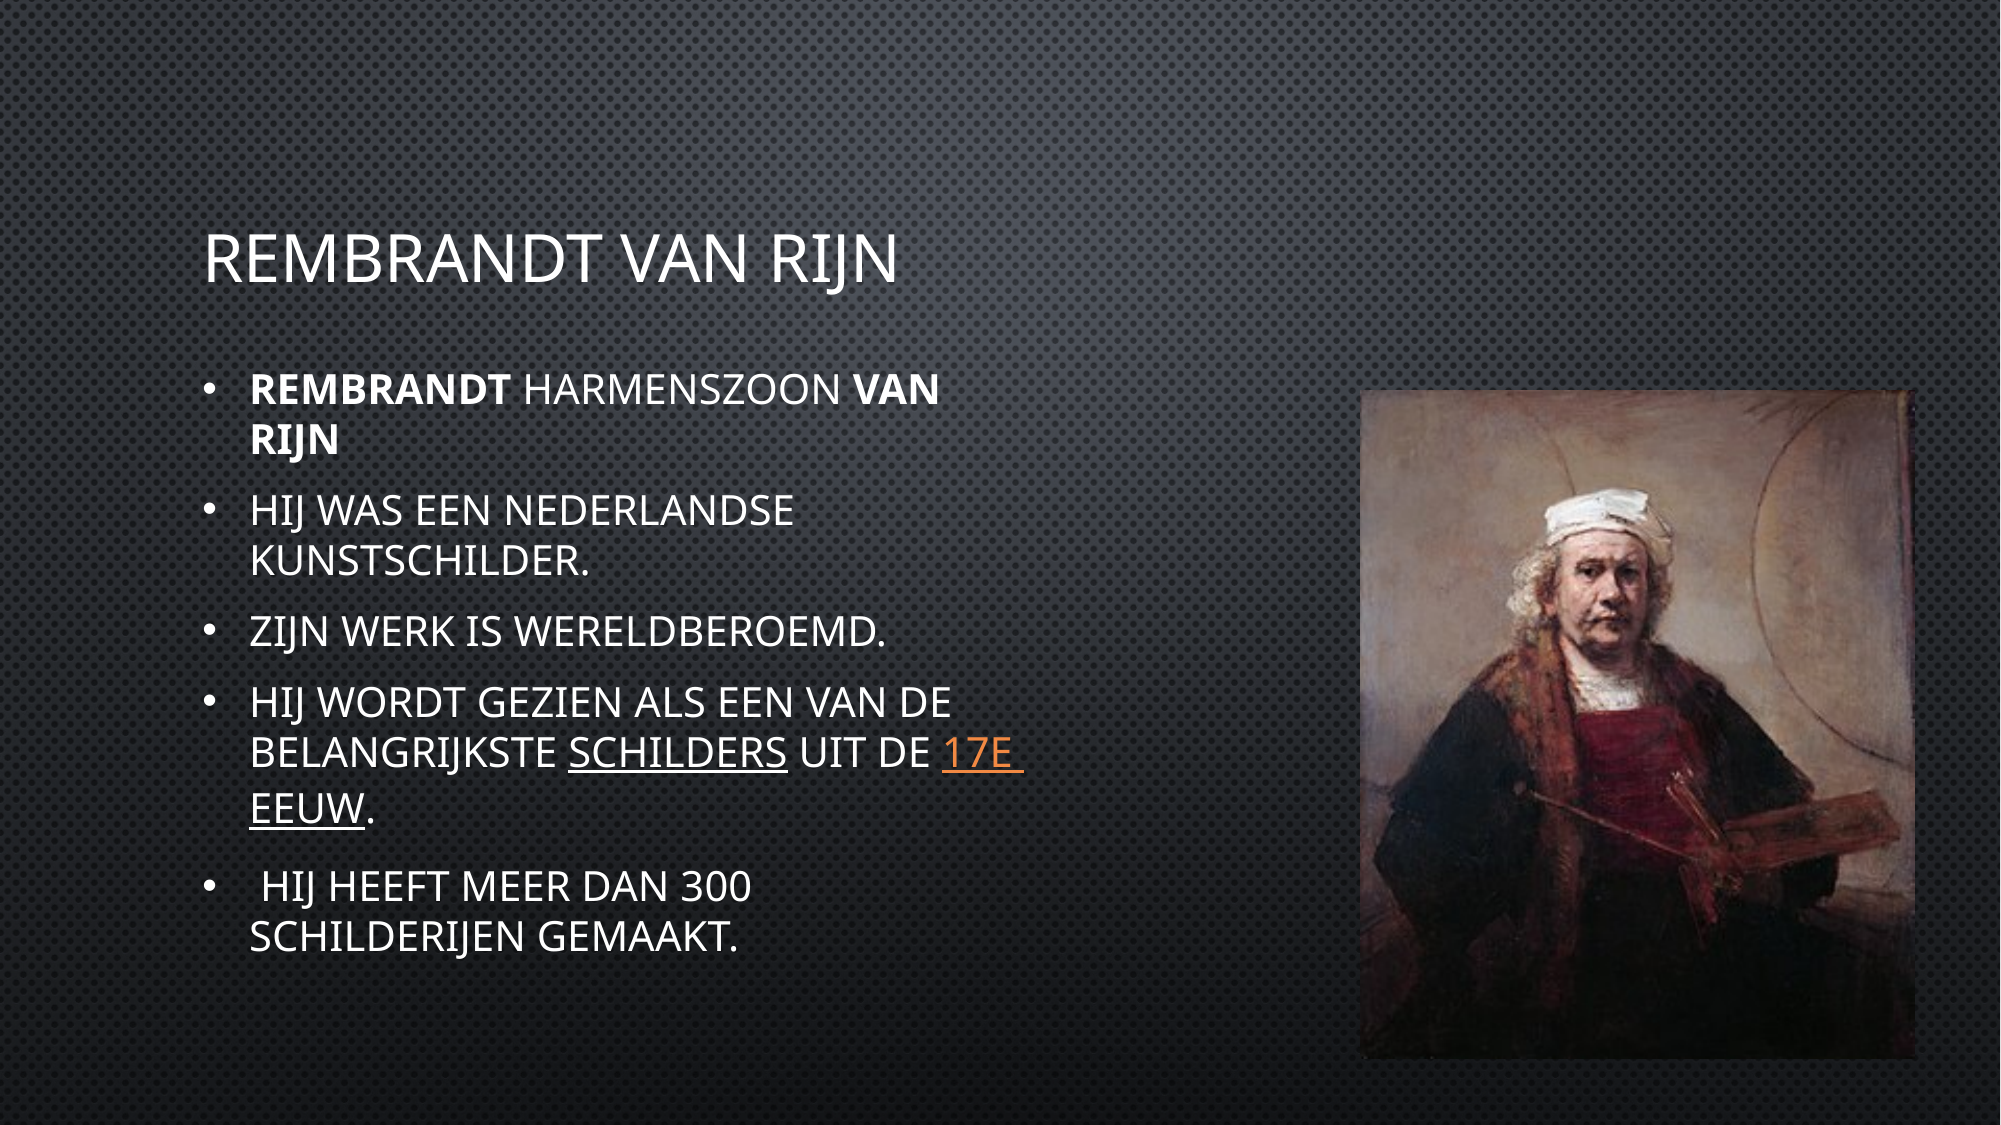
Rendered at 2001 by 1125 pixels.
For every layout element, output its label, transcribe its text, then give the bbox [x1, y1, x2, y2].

list Rembrandt Harmenszoon van Rijn Hij was een Nederlandse kunstschilder. Zijn werk is wereldberoemd. Hij wordt gezien als een van de belangrijkste schilders uit de 17e eeuw. Hij heeft meer dan 300 schilderijen gemaakt. [187, 334, 1053, 989]
title Rembrandt van Rijn [187, 99, 1813, 413]
picture [1360, 389, 1915, 1060]
